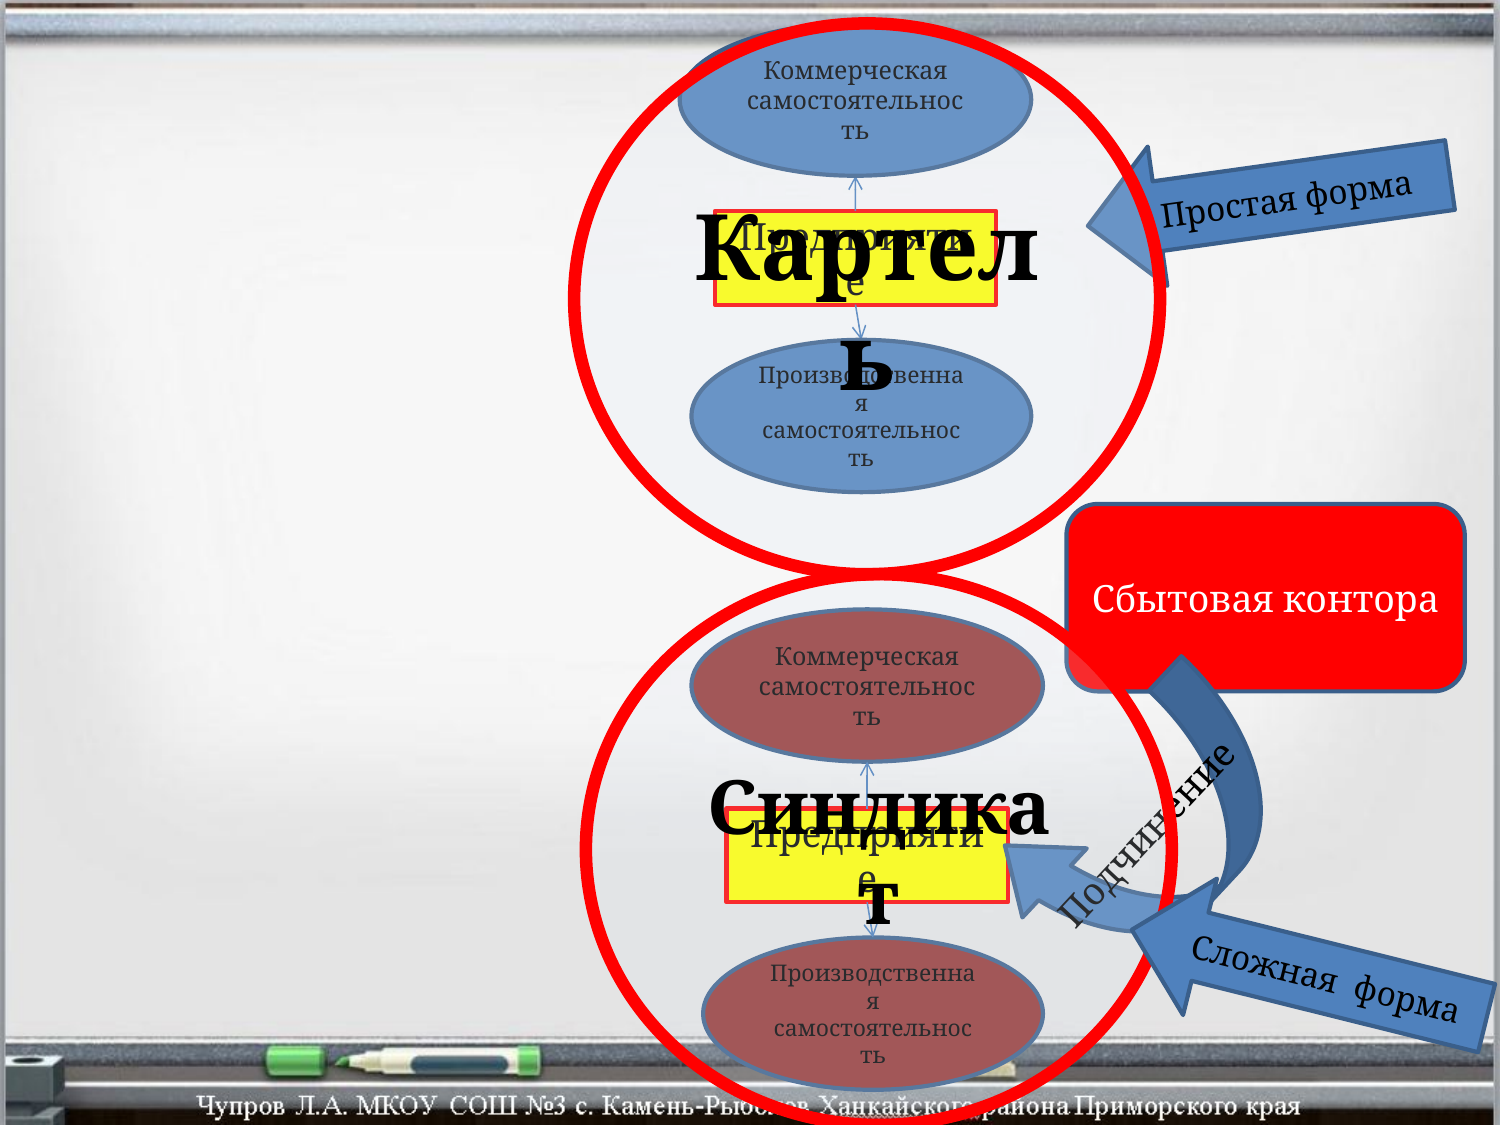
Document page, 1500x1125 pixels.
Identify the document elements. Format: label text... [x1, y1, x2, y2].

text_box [852, 916, 888, 924]
text_box Простая форма [1128, 138, 1457, 288]
picture [1124, 694, 1226, 894]
text_box Синдикат [583, 572, 1174, 1125]
text_box Коммерческая самостоятельность [682, 21, 846, 81]
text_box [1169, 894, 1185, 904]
text_box Подчинение [1146, 654, 1263, 902]
text_box Сложная форма [1129, 876, 1498, 1055]
text_box Картель [572, 21, 1163, 575]
text_box Сбытовая контора [1064, 501, 1467, 694]
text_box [840, 318, 877, 326]
picture [0, 0, 1500, 1125]
